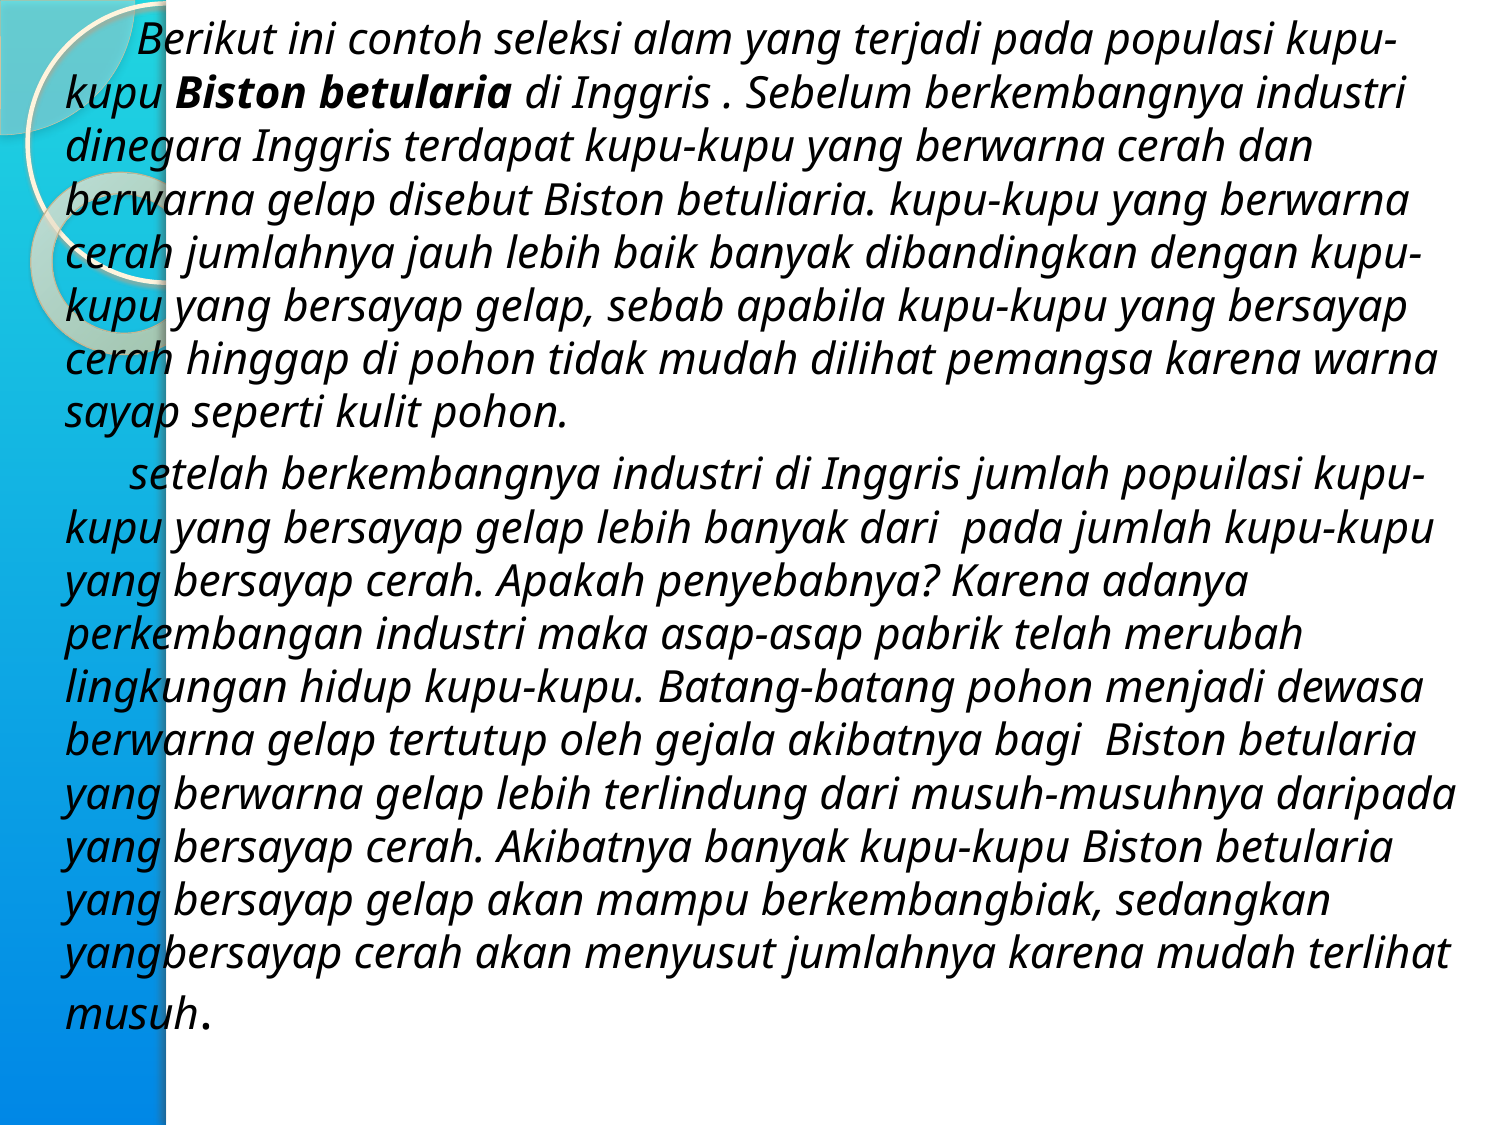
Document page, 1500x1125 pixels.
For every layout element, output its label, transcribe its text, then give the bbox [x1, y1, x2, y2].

list Berikut ini contoh seleksi alam yang terjadi pada populasi kupu-kupu Biston betularia di Inggris . Sebelum berkembangnya industri dinegara Inggris terdapat kupu-kupu yang berwarna cerah dan berwarna gelap disebut Biston betuliaria. kupu-kupu yang berwarna cerah jumlahnya jauh lebih baik banyak dibandingkan dengan kupu-kupu yang bersayap gelap, sebab apabila kupu-kupu yang bersayap cerah hinggap di pohon tidak mudah dilihat pemangsa karena warna sayap seperti kulit pohon. setelah berkembangnya industri di Inggris jumlah popuilasi kupu-kupu yang bersayap gelap lebih banyak dari pada jumlah kupu-kupu yang bersayap cerah. Apakah penyebabnya? Karena adanya perkembangan industri maka asap-asap pabrik telah merubah lingkungan hidup kupu-kupu. Batang-batang pohon menjadi dewasa berwarna gelap tertutup oleh gejala akibatnya bagi Biston betularia yang berwarna gelap lebih terlindung dari musuh-musuhnya daripada yang bersayap cerah. Akibatnya banyak kupu-kupu Biston betularia yang bersayap gelap akan mampu berkembangbiak, sedangkan yangbersayap cerah akan menyusut jumlahnya karena mudah terlihat musuh. [0, 0, 1500, 1125]
